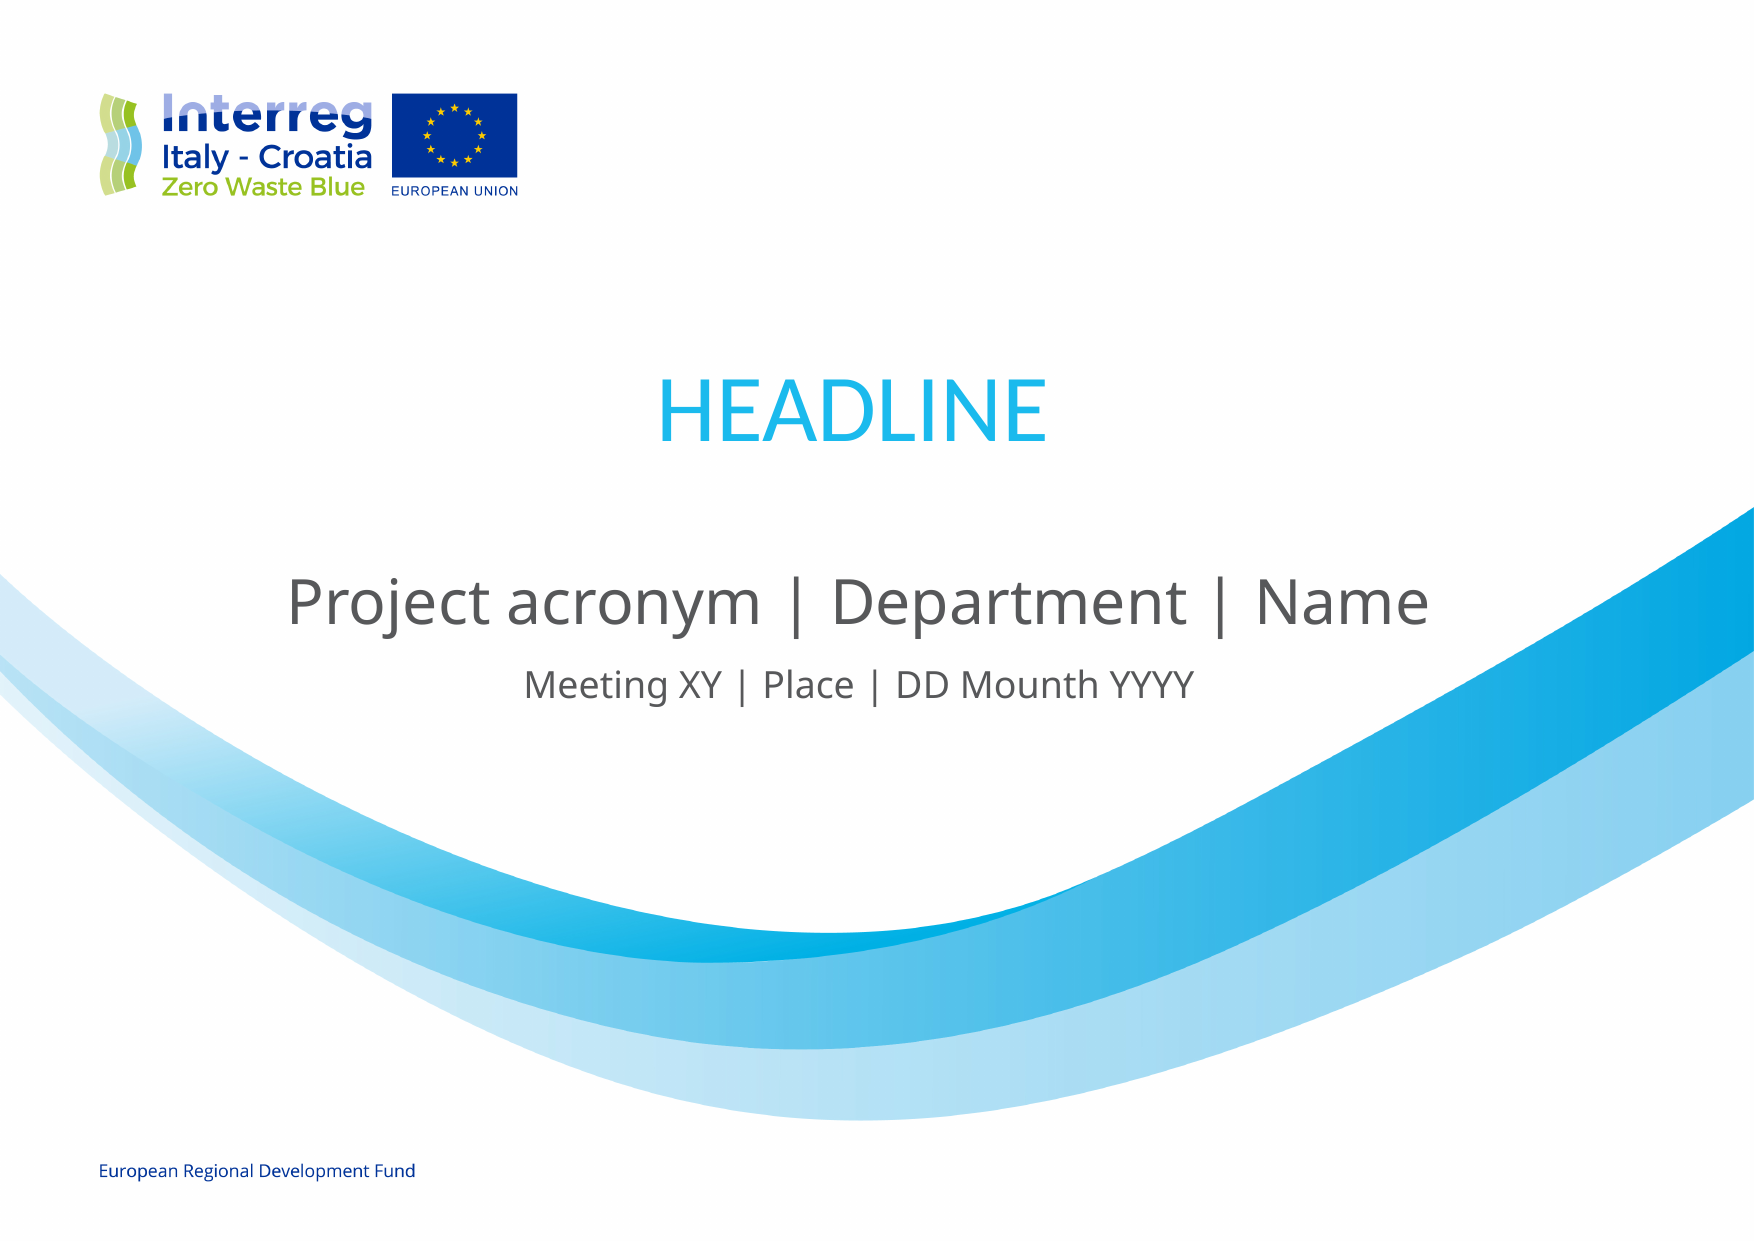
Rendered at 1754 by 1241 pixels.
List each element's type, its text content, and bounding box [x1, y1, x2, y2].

picture [0, 0, 1754, 1241]
text_box Meeting XY | Place | DD Mounth YYYY [156, 652, 1563, 716]
text_box HEADLINE [427, 337, 1279, 470]
text_box Project acronym | Department | Name [156, 553, 1563, 646]
